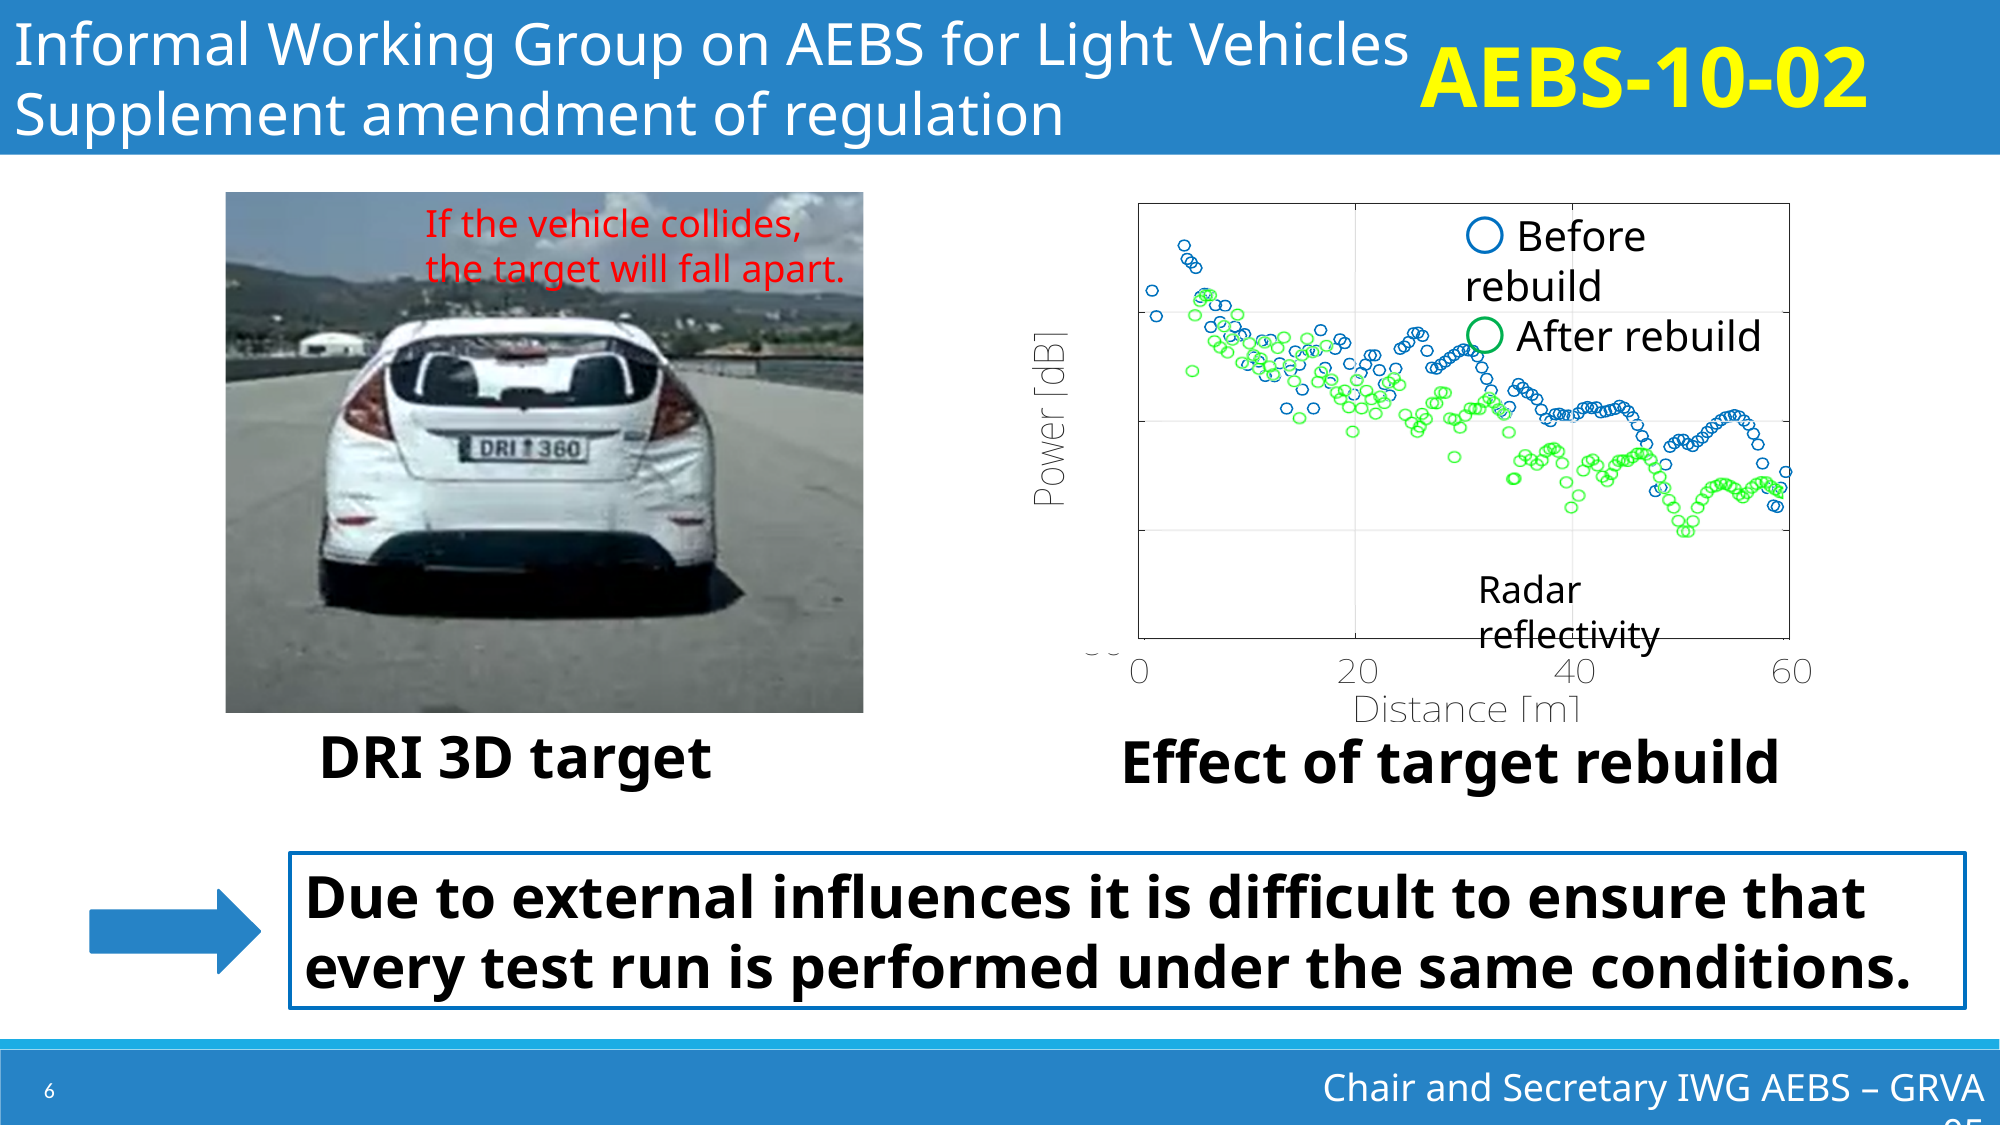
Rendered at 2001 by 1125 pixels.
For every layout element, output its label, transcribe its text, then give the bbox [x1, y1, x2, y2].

text_box Effect of target rebuild [1080, 731, 1822, 803]
text_box [89, 888, 261, 975]
text_box DRI 3D target [304, 721, 728, 798]
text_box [1021, 161, 1869, 723]
text_box Chair and Secretary IWG AEBS – GRVA 05 [1263, 1056, 2000, 1125]
picture [224, 191, 864, 713]
text_box Due to external influences it is difficult to ensure that every test run is performed under the same conditions. [289, 853, 1966, 1008]
text_box AEBS-10-02 [1324, 16, 1966, 132]
text_box Informal Working Group on AEBS for Light Vehicles Supplement amendment of regulation [0, 0, 2000, 155]
slide_number 6 [0, 1059, 70, 1120]
